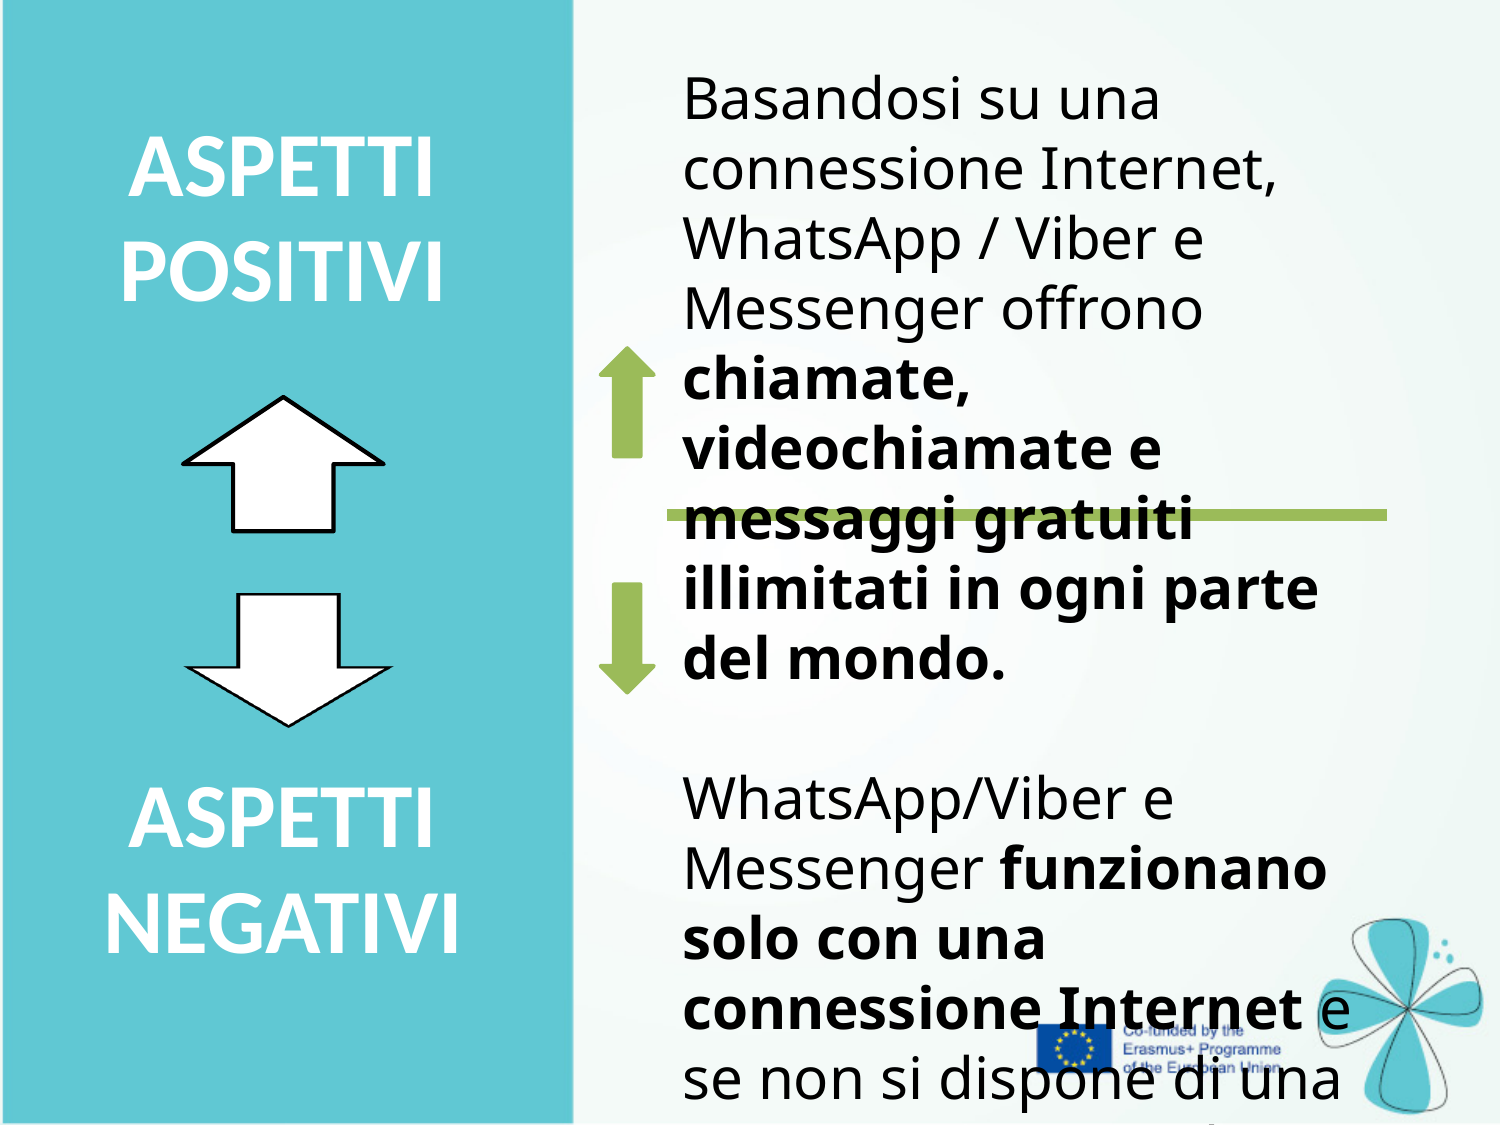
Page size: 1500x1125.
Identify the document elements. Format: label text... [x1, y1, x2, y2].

table_header ASPETTI NEGATIVI [52, 765, 515, 976]
table_header ASPETTI POSITIVI [52, 114, 515, 325]
text_box Basandosi su una connessione Internet, WhatsApp / Viber e Messenger offrono chiamate, videochiamate e messaggi gratuiti illimitati in ogni parte del mondo. WhatsApp/Viber e Messenger funzionano solo con una connessione Internet e se non si dispone di una connessione Wi-Fi, la connessione Internet è a pagamento. [667, 53, 1413, 1125]
text_box [180, 395, 386, 534]
text_box [598, 582, 656, 695]
picture [0, 0, 1500, 1125]
text_box [598, 346, 656, 459]
